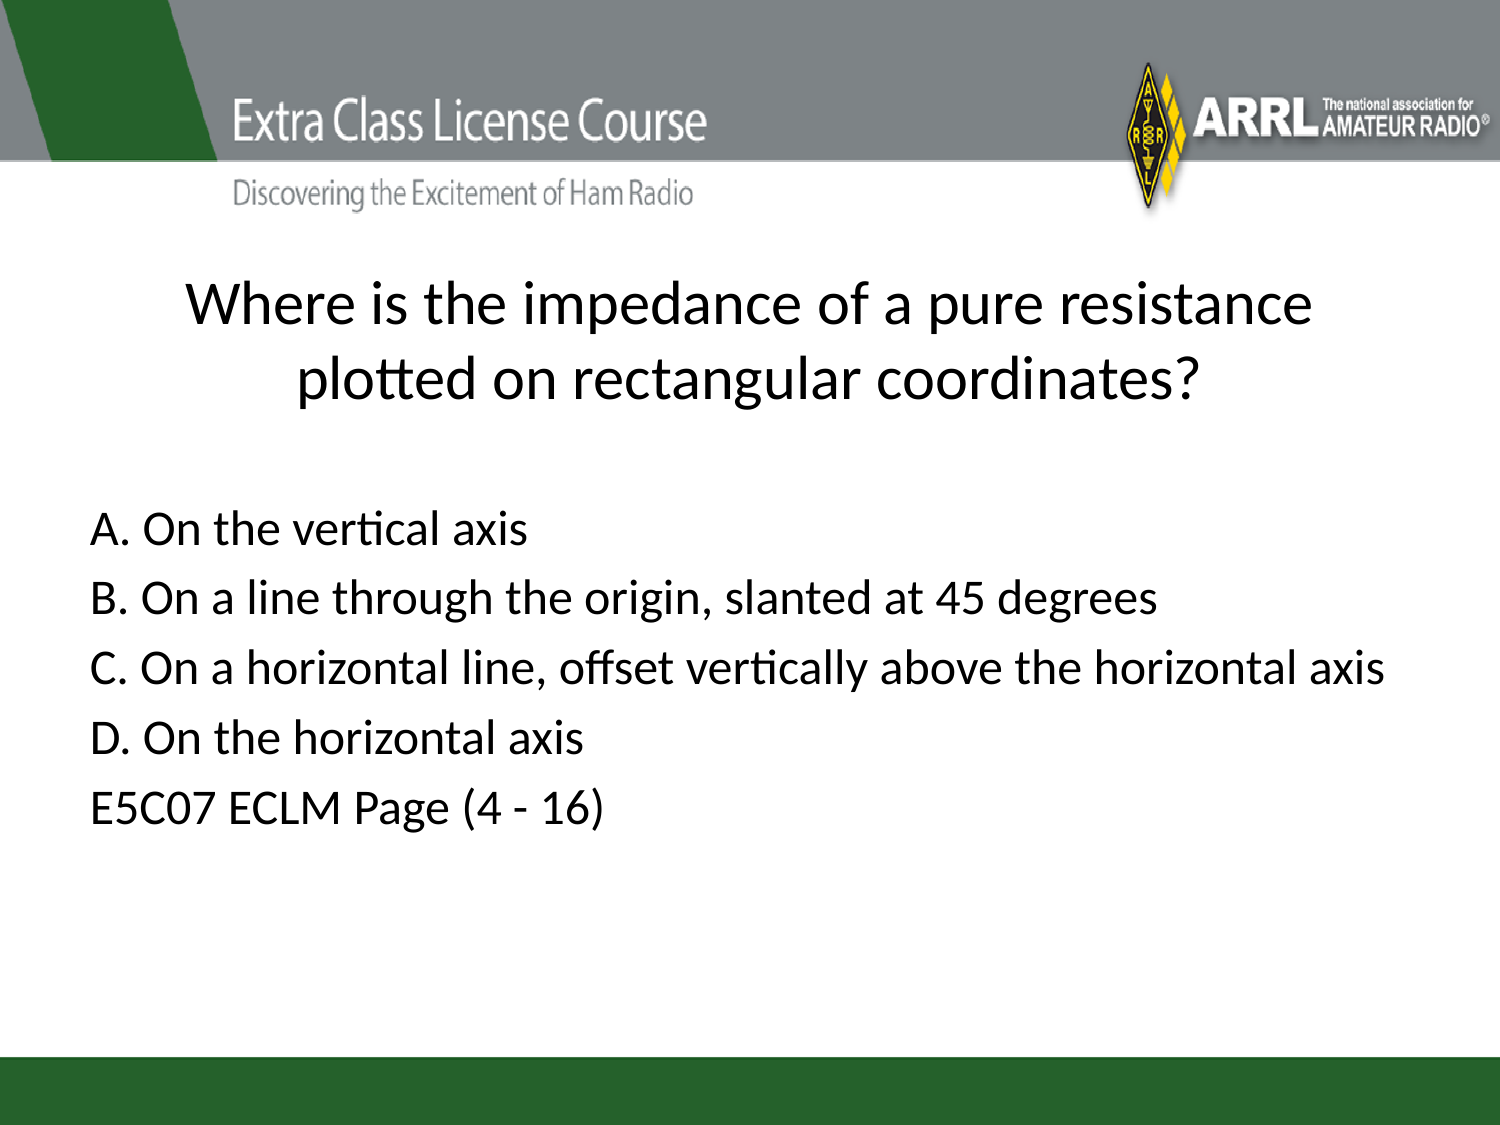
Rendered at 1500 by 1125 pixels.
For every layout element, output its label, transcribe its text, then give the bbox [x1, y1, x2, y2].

title Where is the impedance of a pure resistance plotted on rectangular coordinates? [75, 254, 1425, 435]
picture [0, 0, 1500, 1125]
list A. On the vertical axis B. On a line through the origin, slanted at 45 degrees C. On a horizontal line, offset vertically above the horizontal axis D. On the horizontal axis E5C07 ECLM Page (4 - 16) [75, 487, 1425, 1005]
